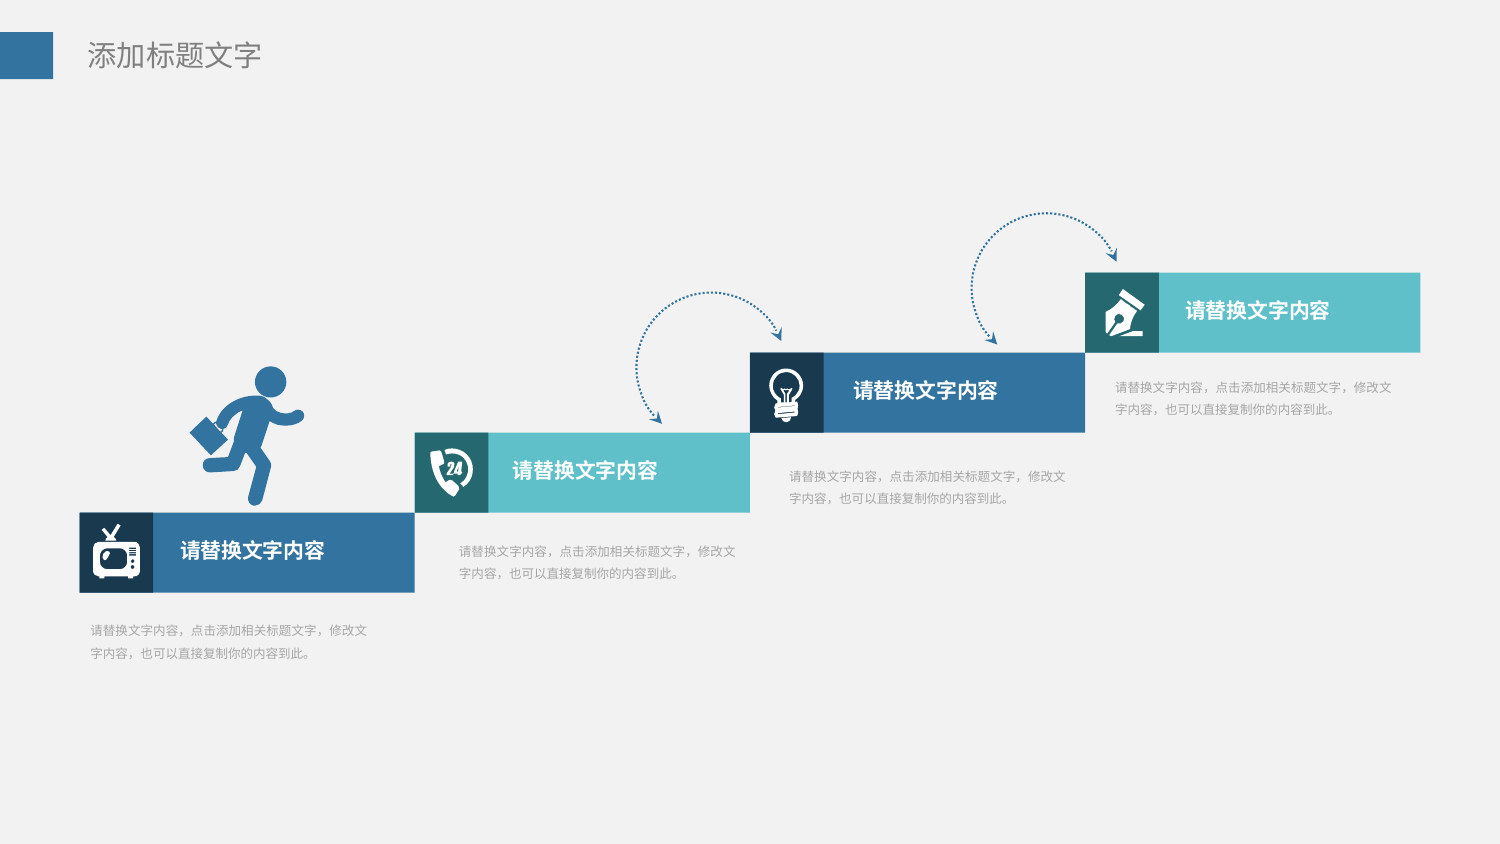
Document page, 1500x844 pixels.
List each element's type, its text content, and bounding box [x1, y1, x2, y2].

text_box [189, 366, 306, 506]
text_box 请替换文字内容，点击添加相关标题文字，修改文字内容，也可以直接复制你的内容到此。 [1104, 367, 1402, 423]
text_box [79, 512, 416, 593]
text_box 请替换文字内容，点击添加相关标题文字，修改文字内容，也可以直接复制你的内容到此。 [79, 610, 378, 666]
text_box [635, 291, 782, 424]
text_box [414, 432, 751, 513]
text_box [970, 212, 1117, 345]
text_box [1084, 272, 1421, 353]
text_box 请替换文字内容，点击添加相关标题文字，修改文字内容，也可以直接复制你的内容到此。 [778, 455, 1076, 512]
text_box 请替换文字内容，点击添加相关标题文字，修改文字内容，也可以直接复制你的内容到此。 [448, 531, 746, 587]
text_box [749, 352, 1086, 433]
